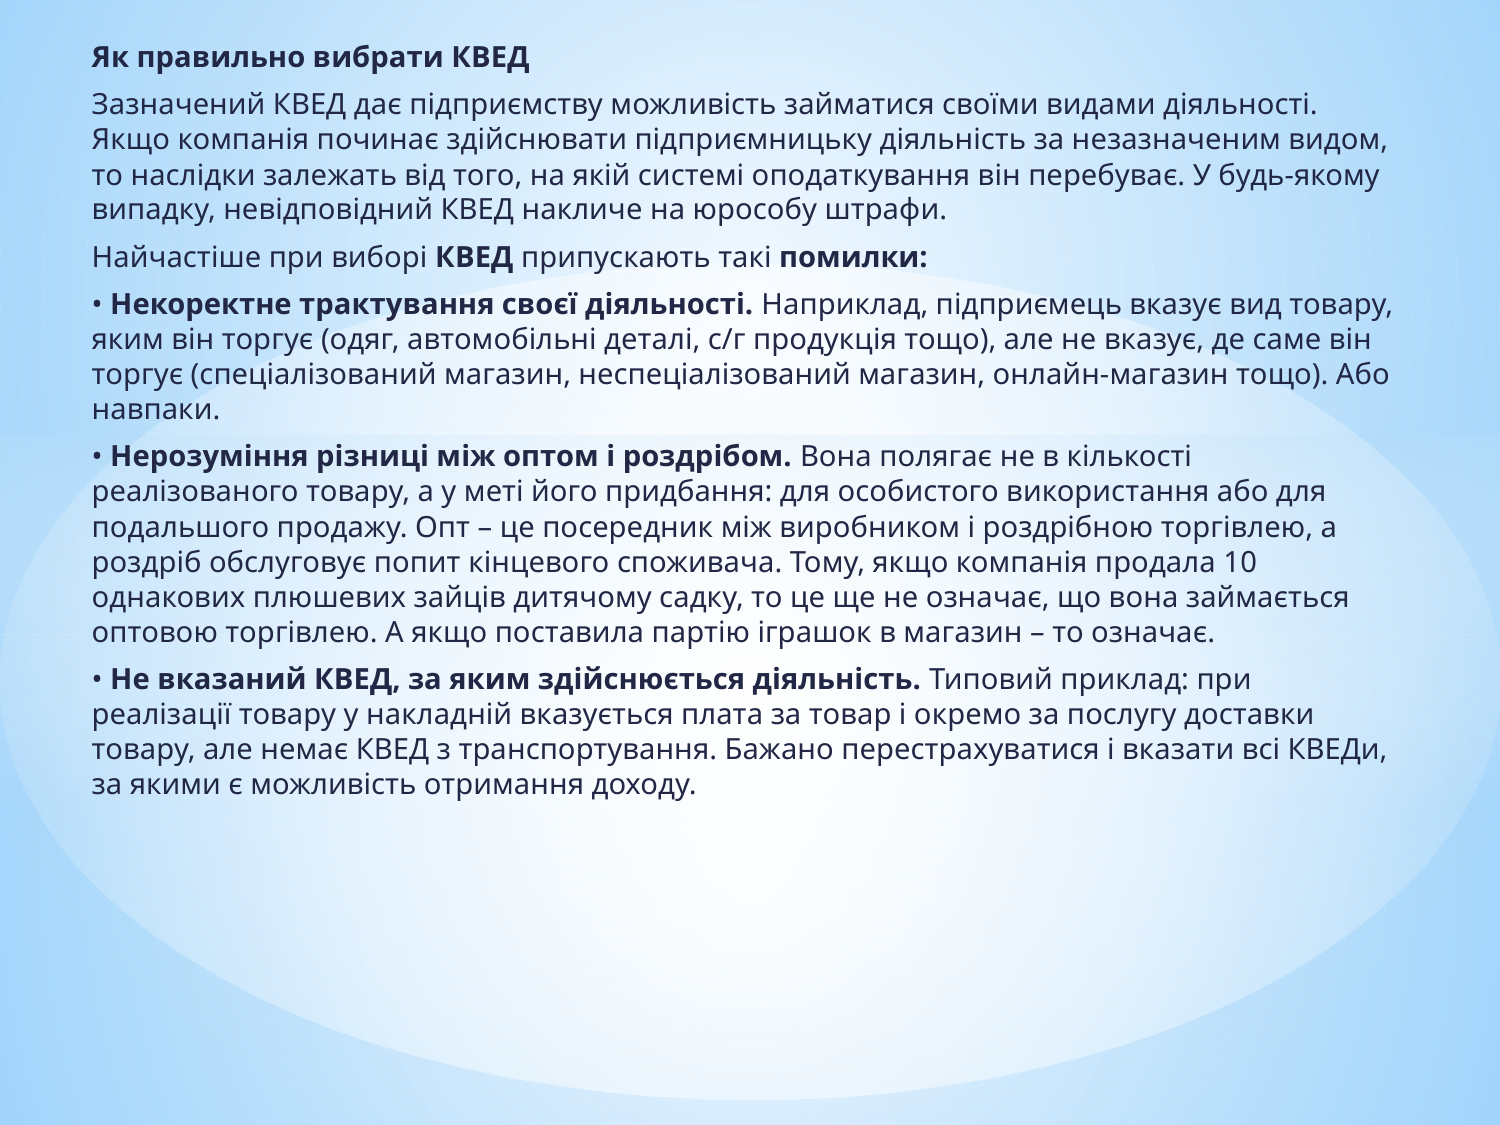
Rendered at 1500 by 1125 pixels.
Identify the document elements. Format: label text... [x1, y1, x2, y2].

subtitle Як правильно вибрати КВЕД Зазначений КВЕД дає підприємству можливість займатися своїми видами діяльності. Якщо компанія починає здійснювати підприємницьку діяльність за незазначеним видом, то наслідки залежать від того, на якій системі оподаткування він перебуває. У будь-якому випадку, невідповідний КВЕД накличе на юрособу штрафи. Найчастіше при виборі КВЕД припускають такі помилки: • Некоректне трактування своєї діяльності. Наприклад, підприємець вказує вид товару, яким він торгує (одяг, автомобільні деталі, с/г продукція тощо), але не вказує, де саме він торгує (спеціалізований магазин, неспеціалізований магазин, онлайн-магазин тощо). Або навпаки. • Нерозуміння різниці між оптом і роздрібом. Вона полягає не в кількості реалізованого товару, а у меті його придбання: для особистого використання або для подальшого продажу. Опт – це посередник між виробником і роздрібною торгівлею, а роздріб обслуговує попит кінцевого споживача. Тому, якщо компанія продала 10 однакових плюшевих зайців дитячому садку, то це ще не означає, що вона займається оптовою торгівлею. А якщо поставила партію іграшок в магазин – то означає. • Не вказаний КВЕД, за яким здійснюється діяльність. Типовий приклад: при реалізації товару у накладній вказується плата за товар і окремо за послугу доставки товару, але немає КВЕД з транспортування. Бажано перестрахуватися і вказати всі КВЕДи, за якими є можливість отримання доходу. [76, 30, 1412, 1083]
